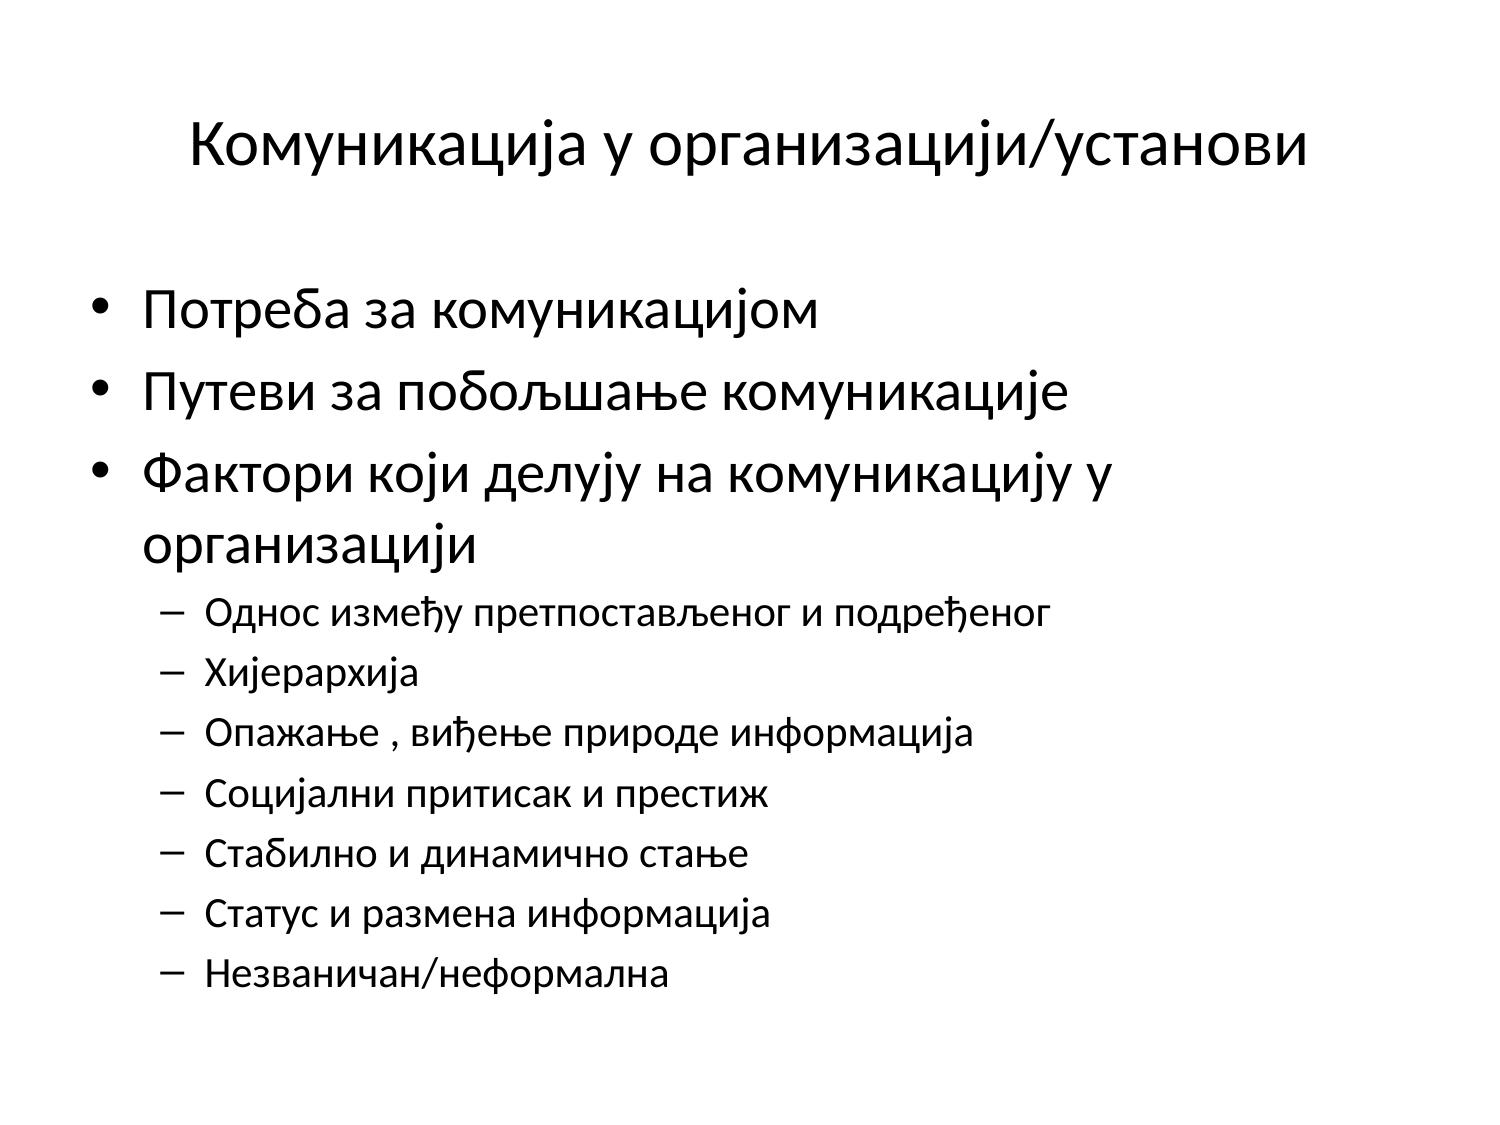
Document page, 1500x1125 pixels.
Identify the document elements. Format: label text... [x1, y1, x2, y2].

list Потреба за комуникацијом Путеви за побољшање комуникације Фактори који делују на комуникацију у организацији Однос између претпостављеног и подређеног Хијерархија Опажање , виђење природе информација Социјални притисак и престиж Стабилно и динамично стање Статус и размена информација Незваничан/неформална [75, 262, 1425, 1005]
title Комуникација у организацији/установи [75, 45, 1425, 233]
